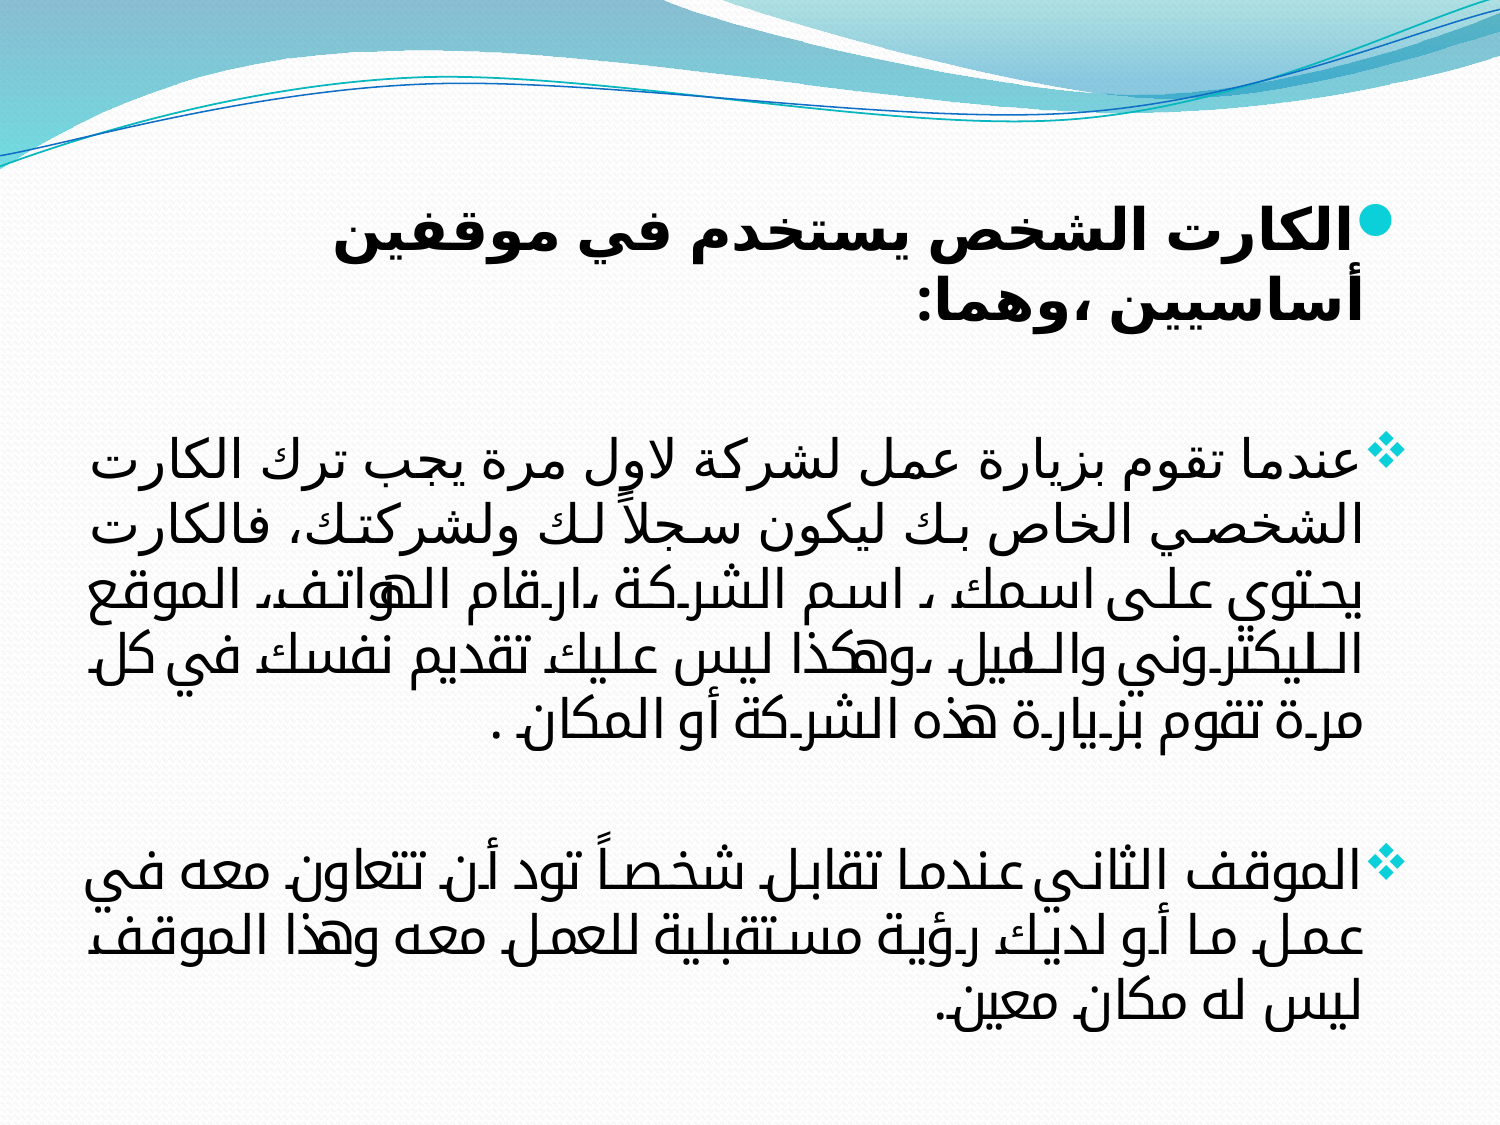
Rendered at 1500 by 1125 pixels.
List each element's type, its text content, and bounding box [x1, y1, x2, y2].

list الكارت الشخص يستخدم في موقفين أساسيين ،وهما: عندما تقوم بزيارة عمل لشركة لاول مرة يجب ترك الكارت الشخصي الخاص بك ليكون سجلاً لك ولشركتك، فالكارت يحتوي على اسمك ، اسم الشركة ،ارقام الهواتف، الموقع الاليكتروني والاميل ،وهكذا ليس عليك تقديم نفسك في كل مرة تقوم بزيارة هذه الشركة أو المكان . الموقف الثاني عندما تقابل شخصاً تود أن تتعاون معه في عمل ما أو لديك رؤية مستقبلية للعمل معه وهذا الموقف ليس له مكان معين. [75, 184, 1425, 1038]
